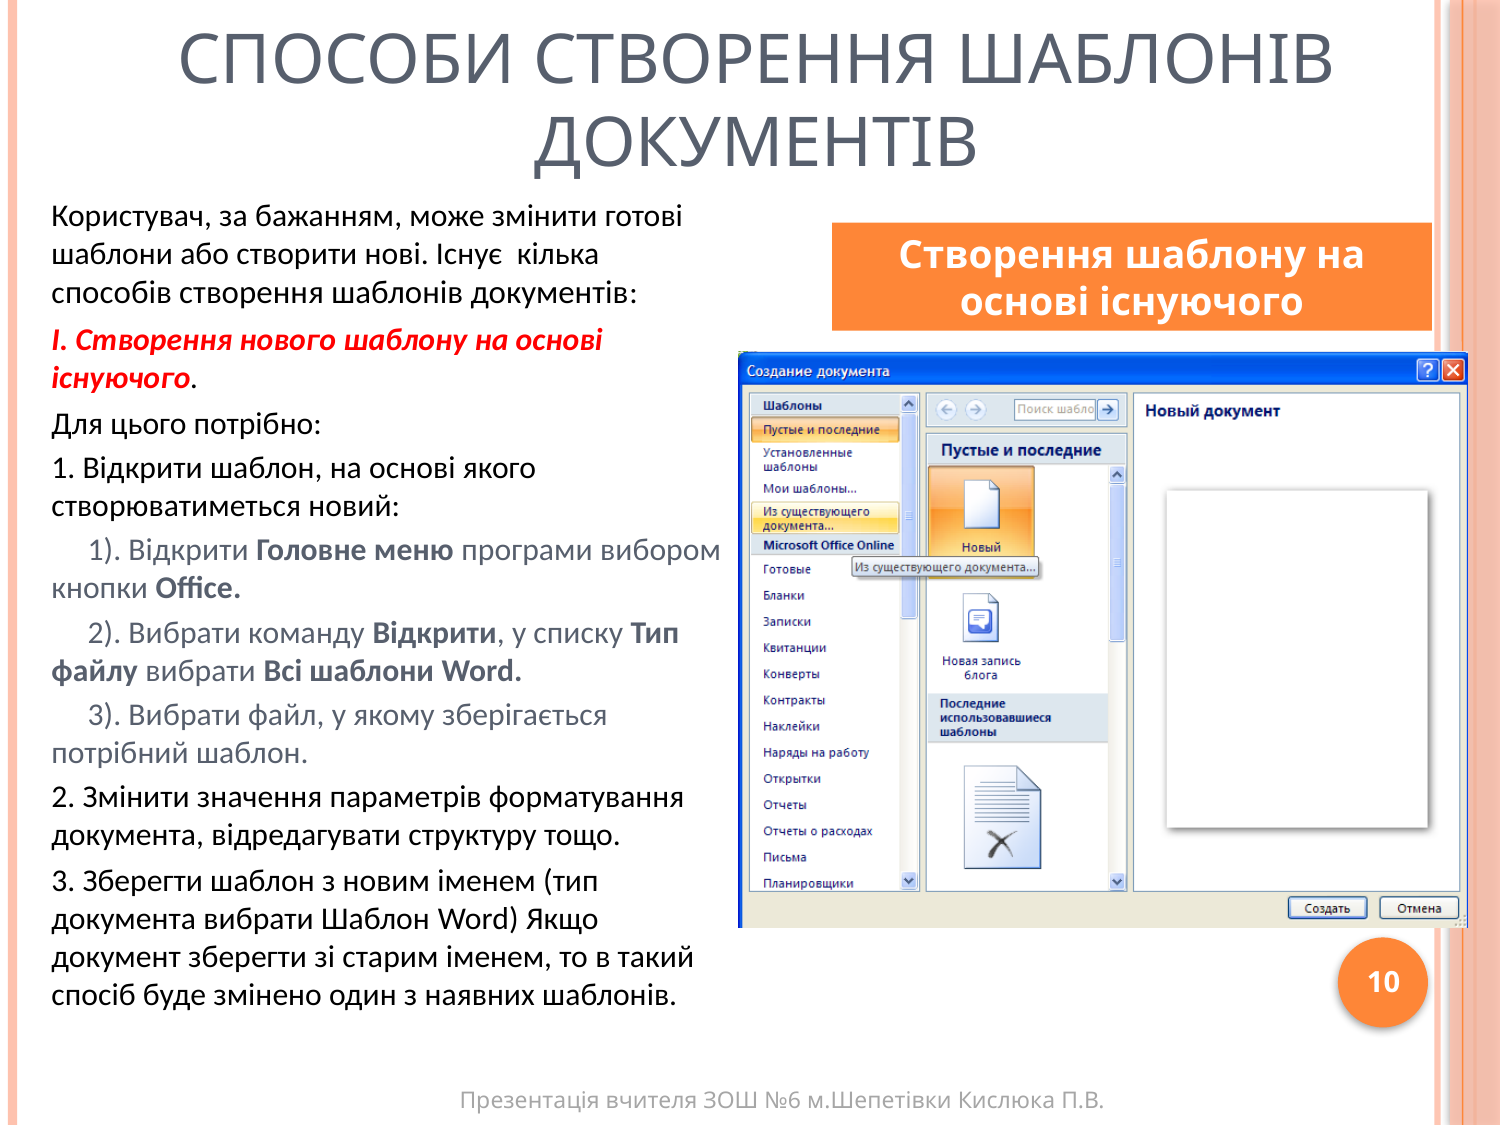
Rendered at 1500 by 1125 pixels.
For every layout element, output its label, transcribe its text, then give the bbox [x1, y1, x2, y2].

list Створення шаблону на основі існуючого [832, 222, 1432, 331]
list Користувач, за бажанням, може змінити готові шаблони або створити нові. Існує кілька способів створення шаблонів документів: І. Створення нового шаблону на основі існуючого. Для цього потрібно: 1. Відкрити шаблон, на основі якого створюватиметься новий: 1). Відкрити Головне меню програми вибором кнопки Office. 2). Вибрати команду Відкрити, у списку Тип файлу вибрати Всі шаблони Word. 3). Вибрати файл, у якому зберігається потрібний шаблон. 2. Змінити значення параметрів форматування документа, відредагувати структуру тощо. 3. Зберегти шаблон з новим іменем (тип документа вибрати Шаблон Word) Якщо документ зберегти зі старим іменем, то в такий спосіб буде змінено один з наявних шаблонів. [23, 187, 738, 1020]
slide_number 10 [1333, 940, 1434, 1027]
title Способи створення шаблонів документів [82, 0, 1432, 188]
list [737, 351, 1468, 929]
text_box Презентація вчителя ЗОШ №6 м.Шепетівки Кислюка П.В. [339, 1078, 1225, 1125]
